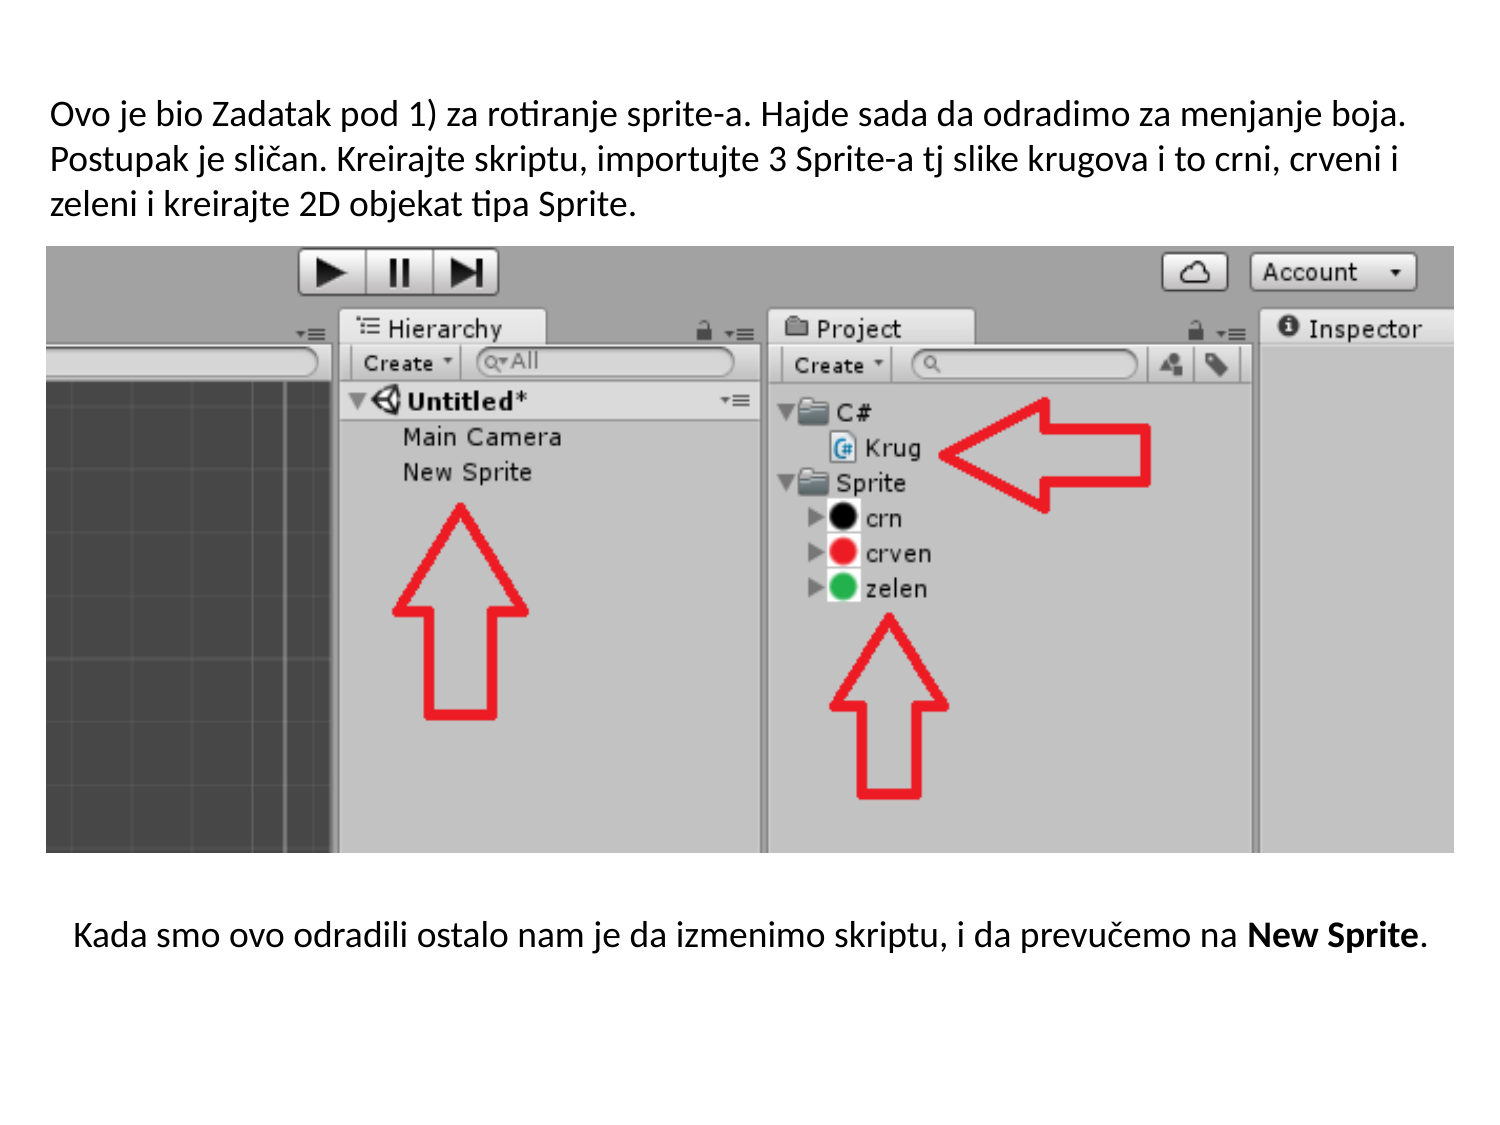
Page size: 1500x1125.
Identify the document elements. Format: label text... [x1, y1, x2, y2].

picture [46, 246, 1454, 854]
text_box Kada smo ovo odradili ostalo nam je da izmenimo skriptu, i da prevučemo na New Sprite. [58, 902, 1453, 1008]
text_box Ovo je bio Zadatak pod 1) za rotiranje sprite-a. Hajde sada da odradimo za menjanje boja. Postupak je sličan. Kreirajte skriptu, importujte 3 Sprite-a tj slike krugova i to crni, crveni i zeleni i kreirajte 2D objekat tipa Sprite. [35, 81, 1465, 232]
